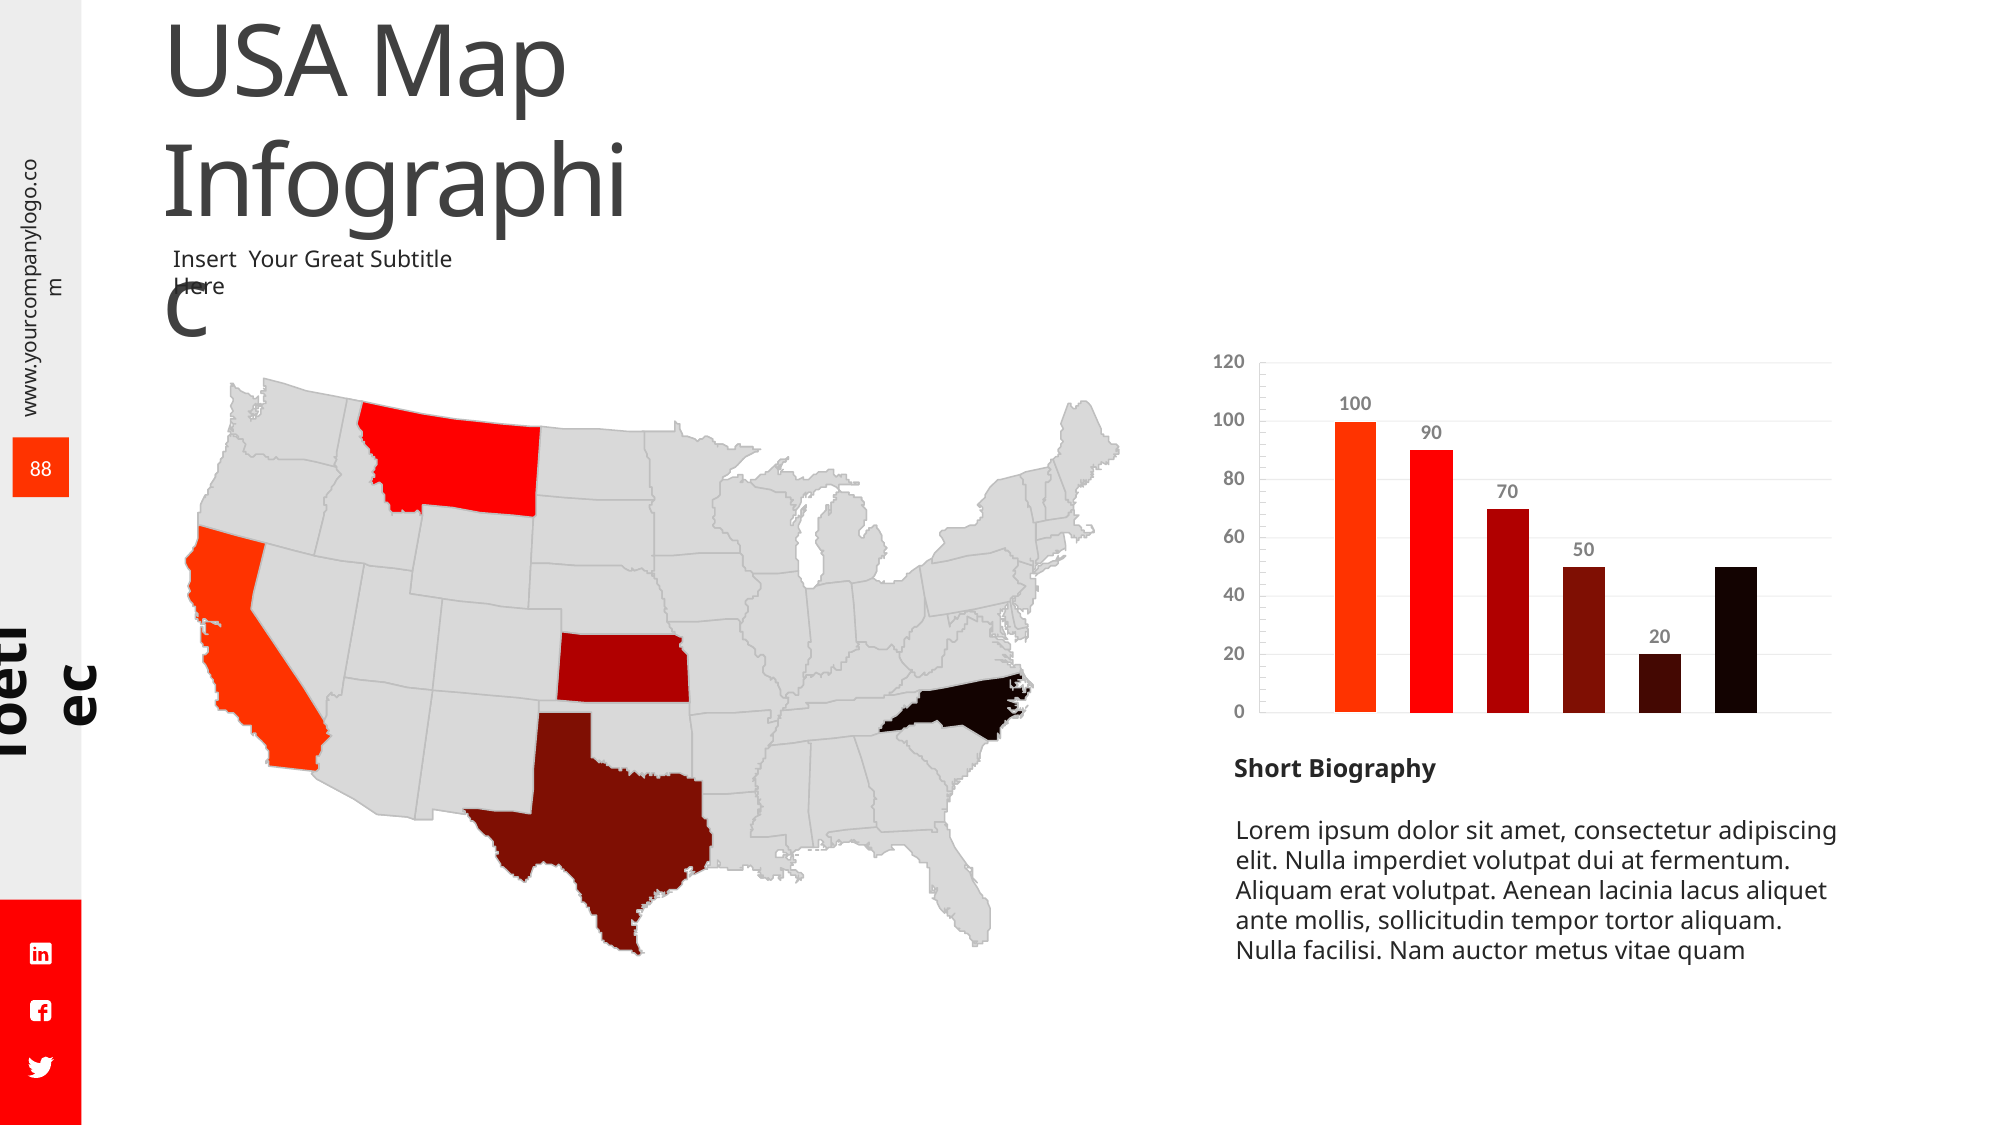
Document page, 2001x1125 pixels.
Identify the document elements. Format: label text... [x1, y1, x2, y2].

slide_number 88 [12, 437, 69, 498]
chart [1199, 344, 1845, 731]
text_box Short Biography [1219, 733, 1504, 802]
text_box Insert Your Great Subtitle Here [158, 237, 512, 307]
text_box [185, 378, 1119, 956]
text_box USA Map Infographic [147, 116, 677, 236]
text_box Lorem ipsum dolor sit amet, consectetur adipiscing elit. Nulla imperdiet volutpat dui at fermentum. Aliquam erat volutpat. Aenean lacinia lacus aliquet ante mollis, sollicitudin tempor tortor aliquam. Nulla facilisi. Nam auctor metus vitae quam [1220, 807, 1861, 972]
